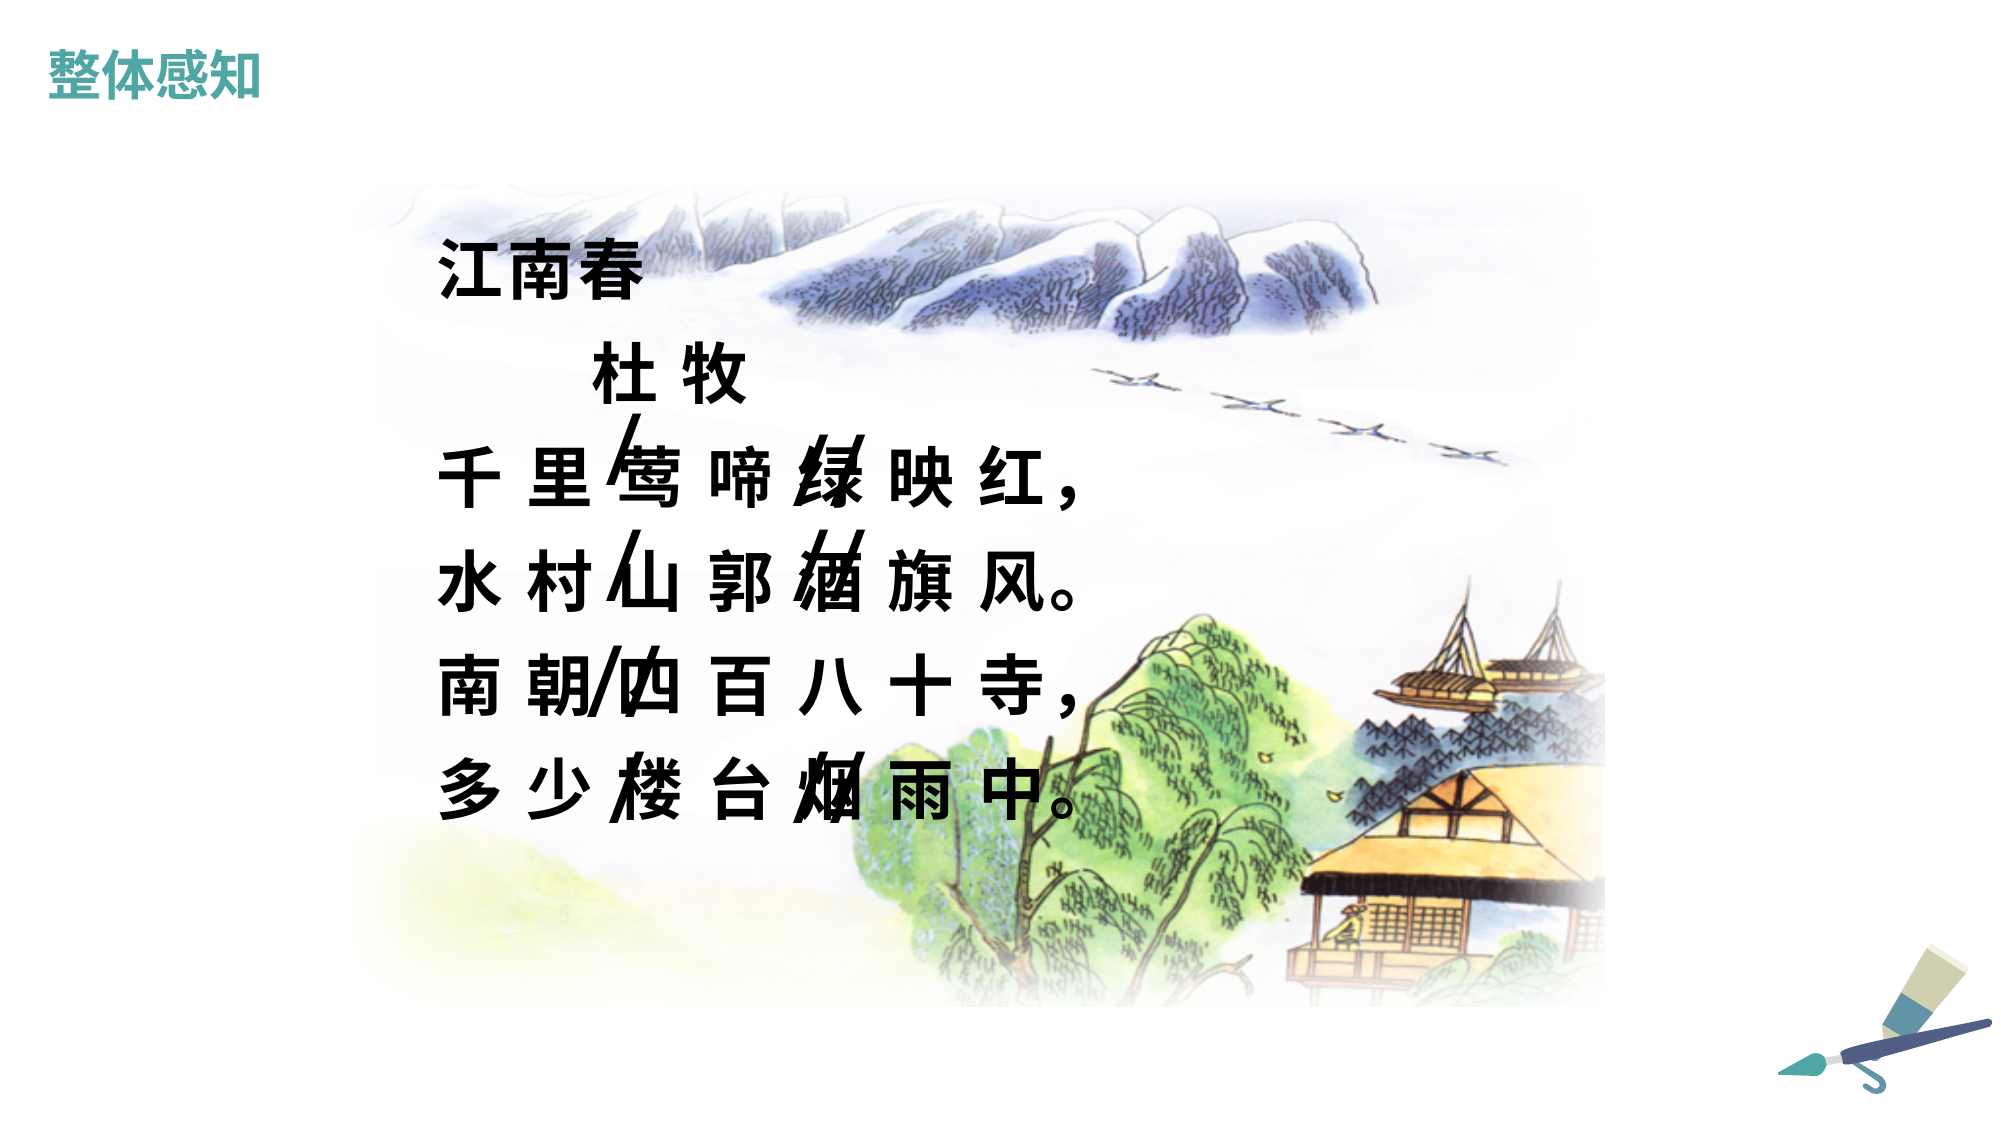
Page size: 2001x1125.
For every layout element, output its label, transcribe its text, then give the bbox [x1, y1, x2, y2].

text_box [1811, 945, 1974, 1125]
text_box 整体感知 [32, 33, 347, 114]
picture [351, 184, 1605, 1007]
